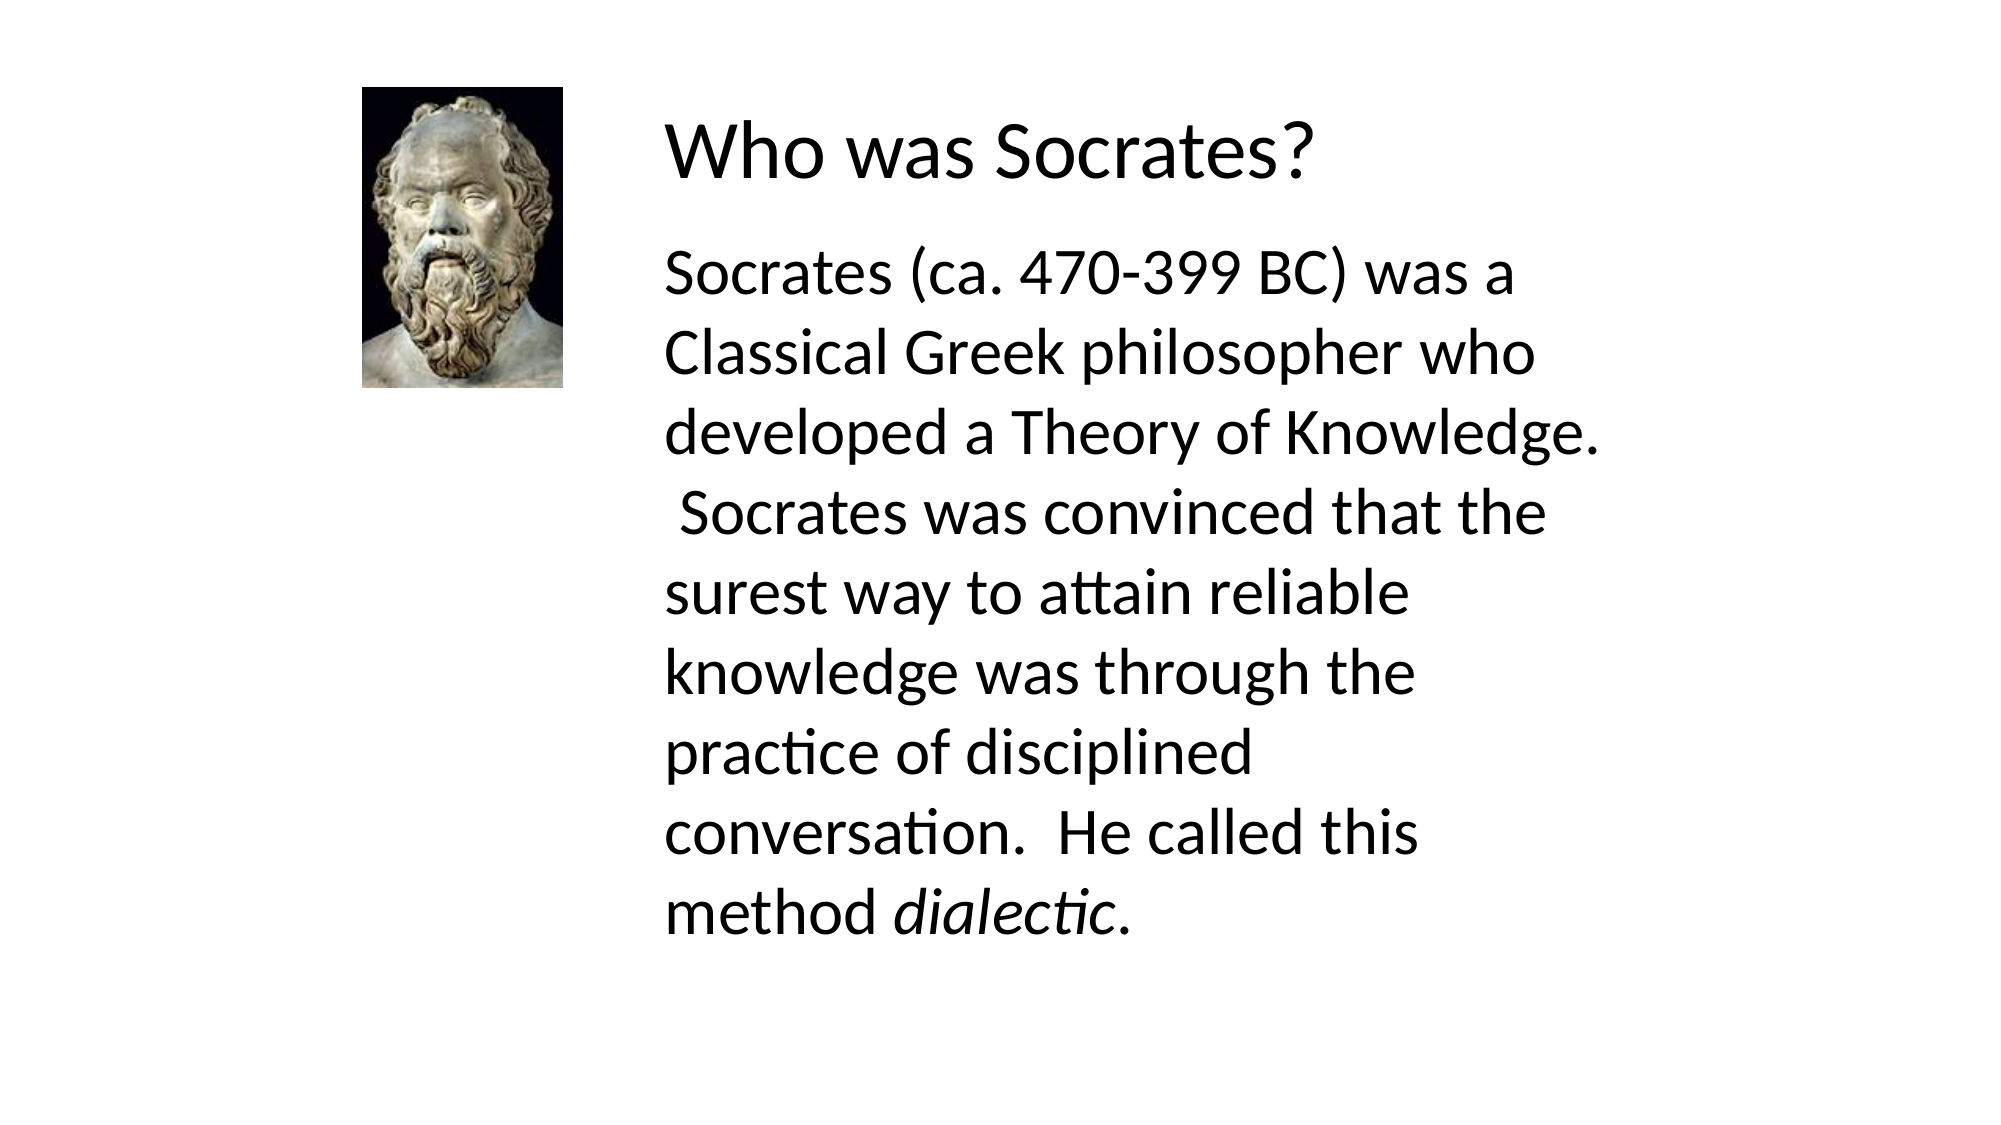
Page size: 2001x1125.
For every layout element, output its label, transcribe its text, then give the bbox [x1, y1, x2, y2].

picture [362, 87, 563, 388]
text_box Who was Socrates? Socrates (ca. 470-399 BC) was a Classical Greek philosopher who developed a Theory of Knowledge. Socrates was convinced that the surest way to attain reliable knowledge was through the practice of disciplined conversation. He called this method dialectic. [649, 87, 1625, 956]
